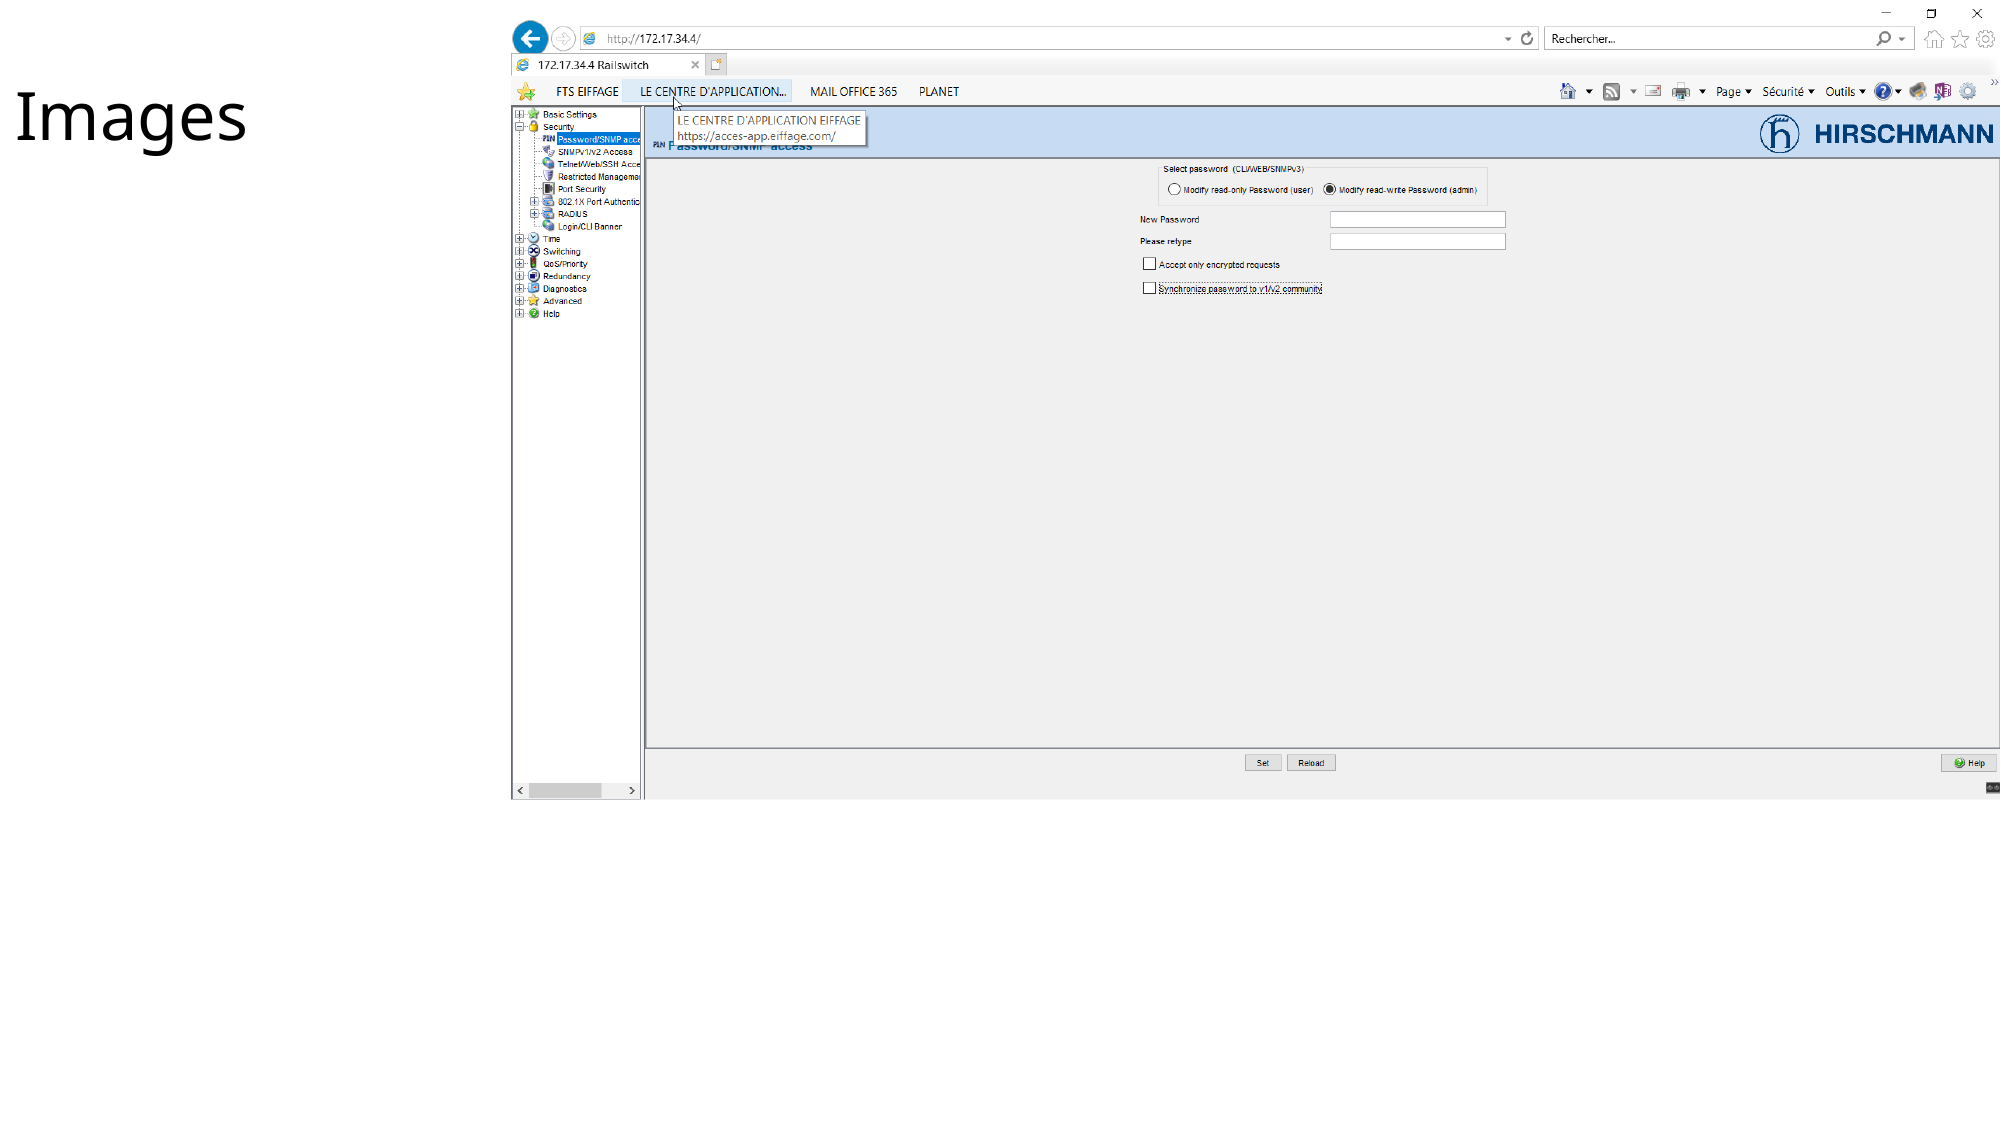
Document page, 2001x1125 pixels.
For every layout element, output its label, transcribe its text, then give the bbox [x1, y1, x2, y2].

picture [511, 0, 2000, 800]
title Images [0, 0, 511, 162]
